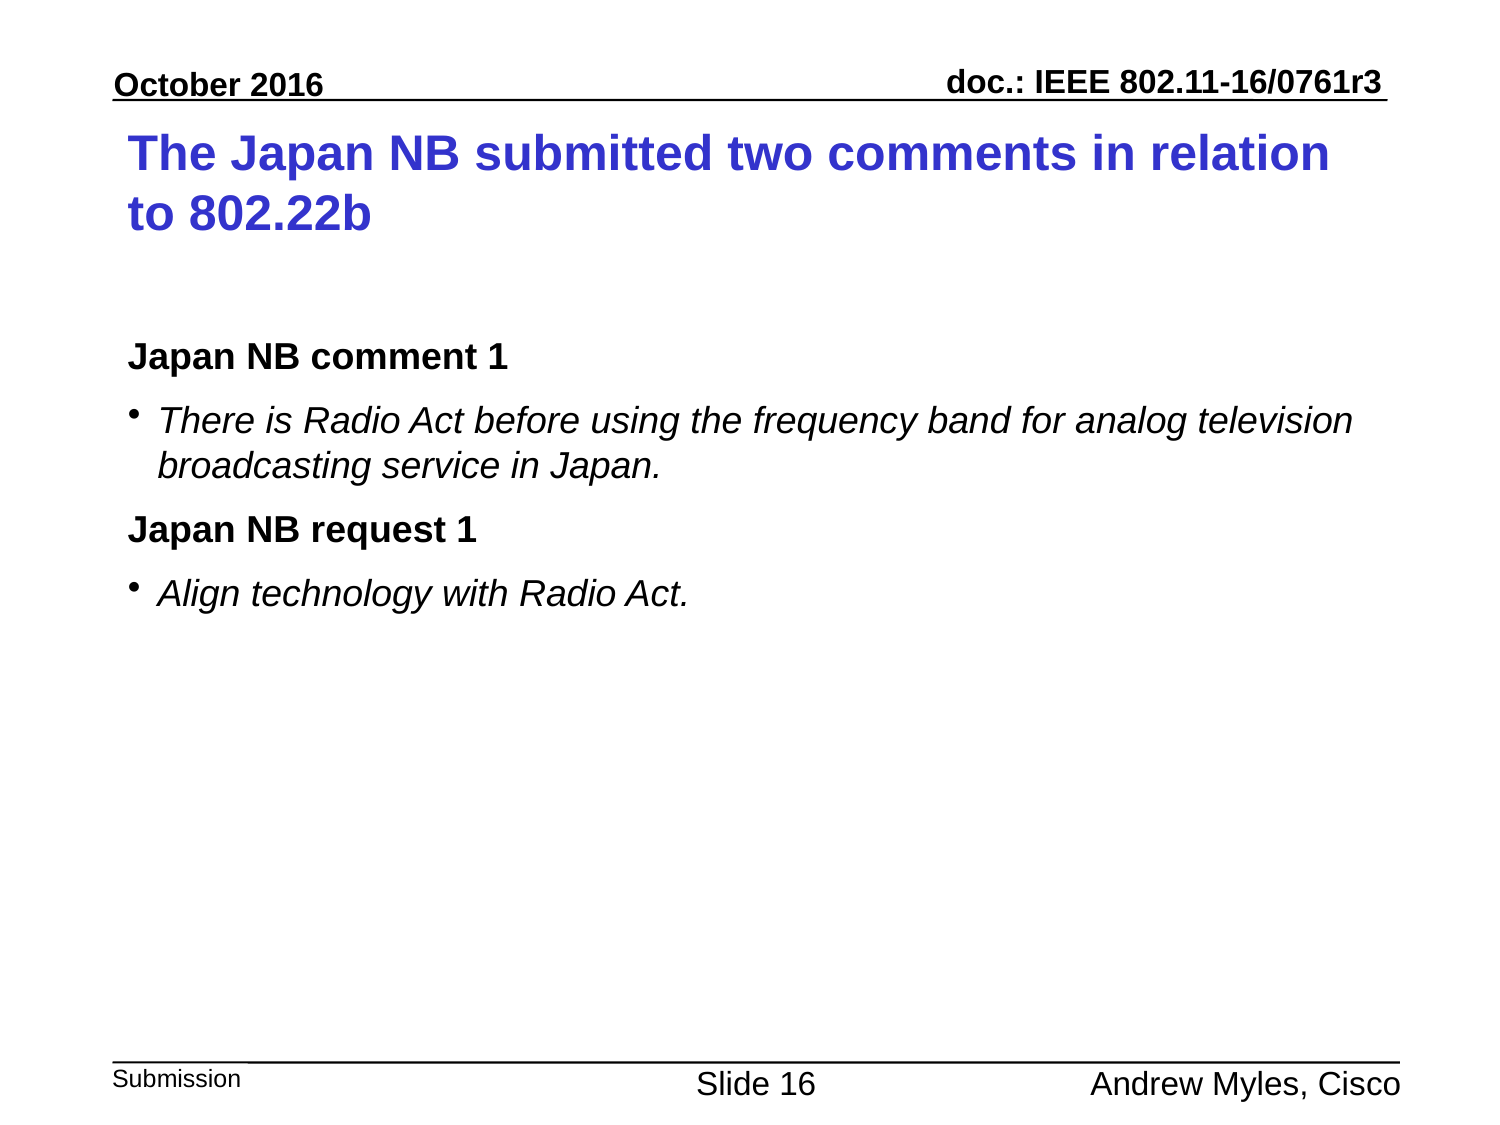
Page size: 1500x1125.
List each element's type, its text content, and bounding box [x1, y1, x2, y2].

title The Japan NB submitted two comments in relation to 802.22b [112, 112, 1388, 288]
footer Andrew Myles, Cisco [1087, 1061, 1402, 1103]
list Japan NB comment 1 There is Radio Act before using the frequency band for analog television broadcasting service in Japan. Japan NB request 1 Align technology with Radio Act. [112, 324, 1388, 1000]
slide_number Slide 16 [695, 1061, 818, 1103]
